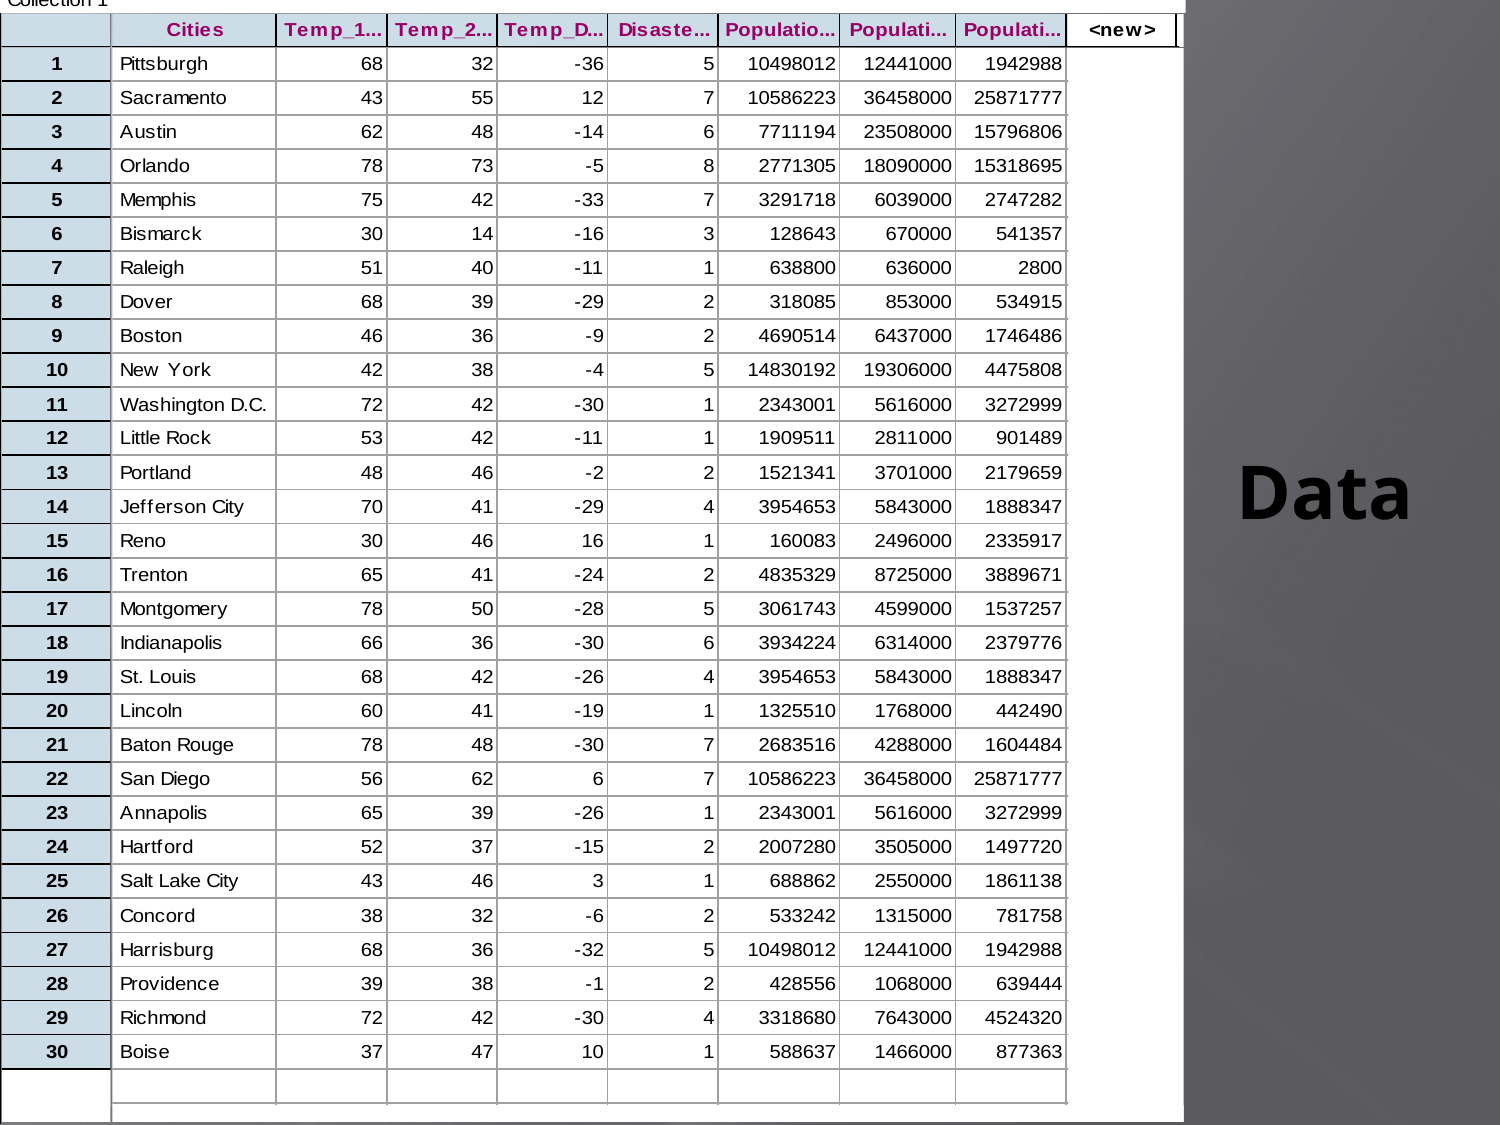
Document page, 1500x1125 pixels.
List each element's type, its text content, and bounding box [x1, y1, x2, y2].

title Data [1230, 437, 1500, 543]
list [0, 0, 1188, 1125]
